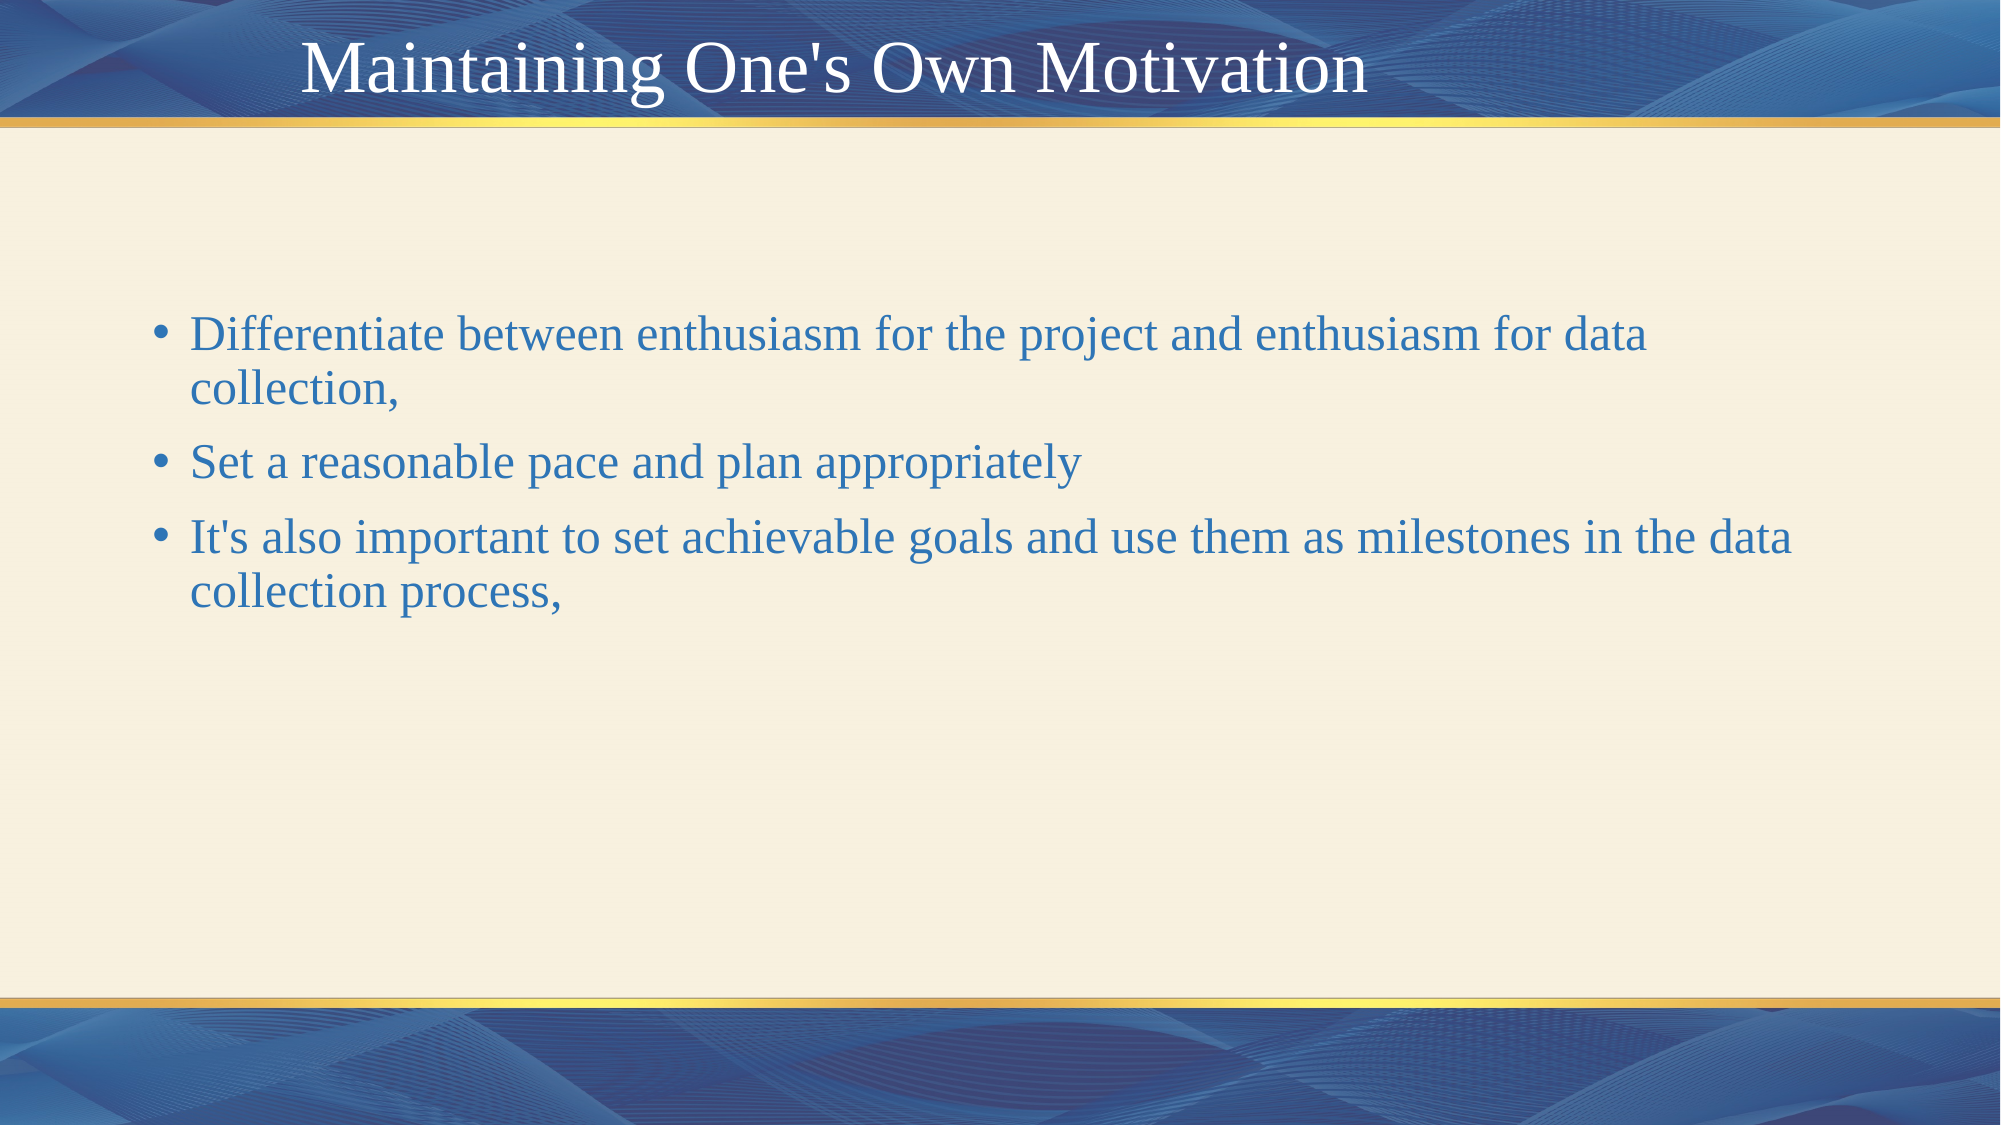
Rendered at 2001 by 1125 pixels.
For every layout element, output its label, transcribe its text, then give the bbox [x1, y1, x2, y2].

picture [0, 0, 2001, 1125]
list Differentiate between enthusiasm for the project and enthusiasm for data collection, Set a reasonable pace and plan appropriately It's also important to set achievable goals and use them as milestones in the data collection process, [137, 299, 1863, 1014]
title Maintaining One's Own Motivation [285, 0, 1636, 138]
